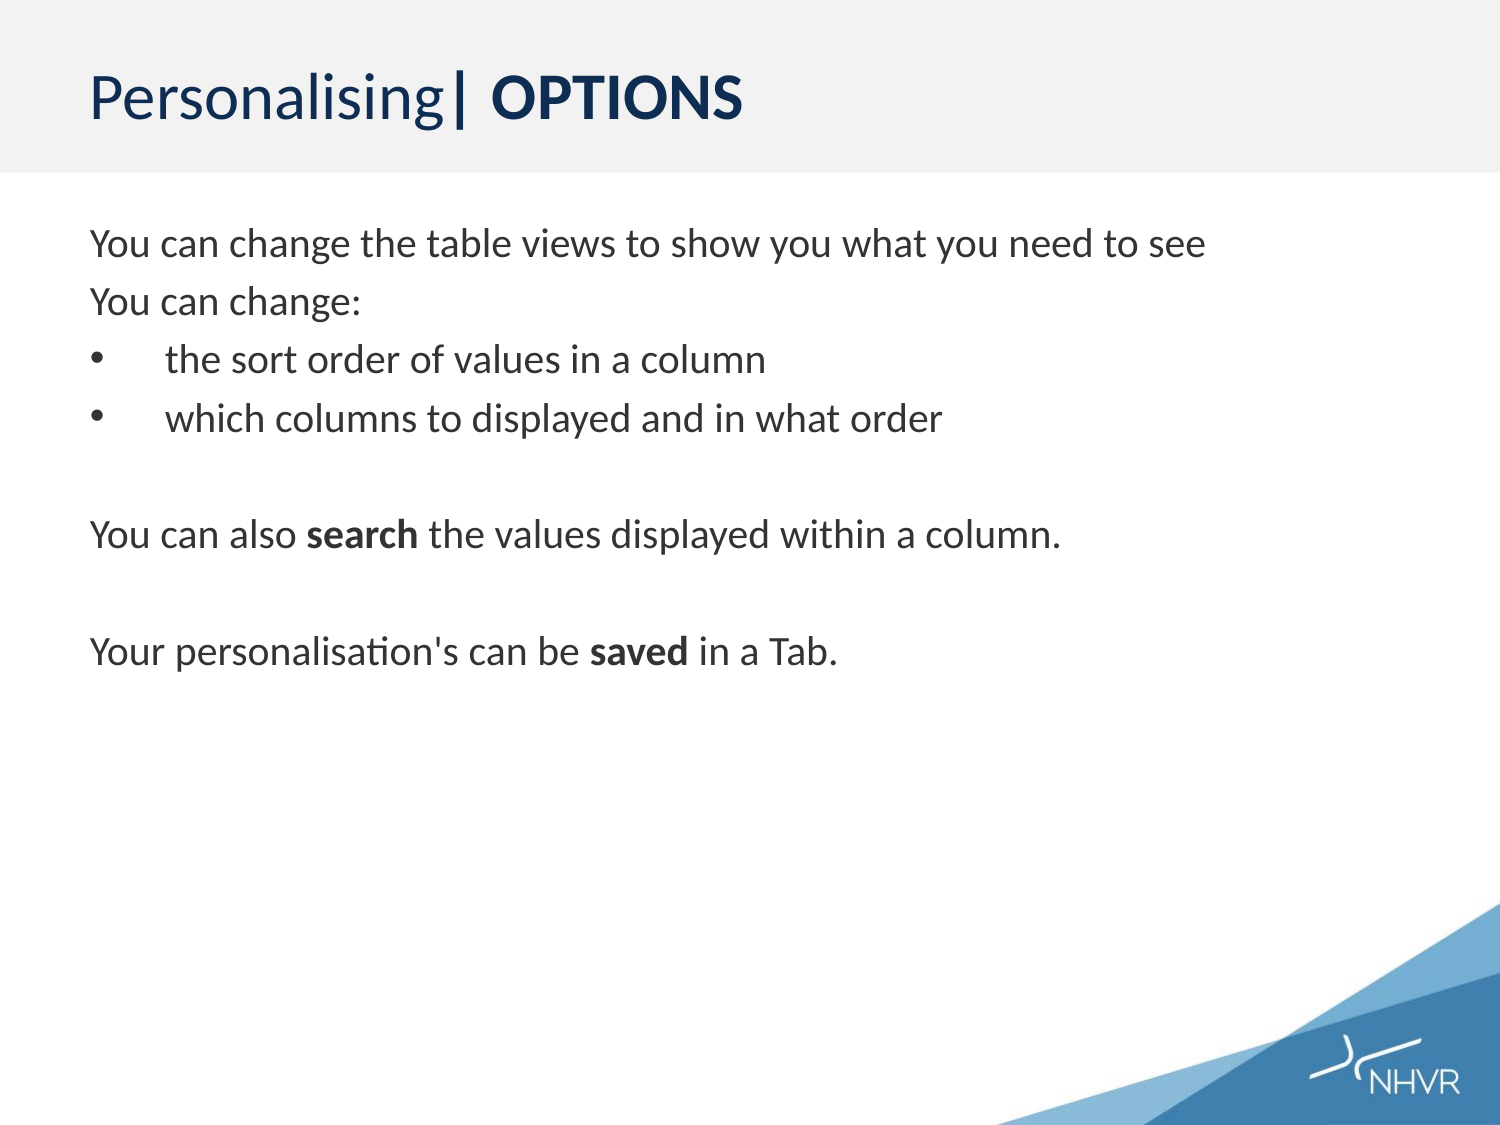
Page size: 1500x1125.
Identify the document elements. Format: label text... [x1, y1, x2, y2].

list You can change the table views to show you what you need to see You can change: the sort order of values in a column which columns to displayed and in what order You can also search the values displayed within a column. Your personalisation's can be saved in a Tab. [75, 208, 1425, 1005]
picture [0, 173, 1500, 1125]
title Personalising| OPTIONS [75, 45, 1425, 173]
